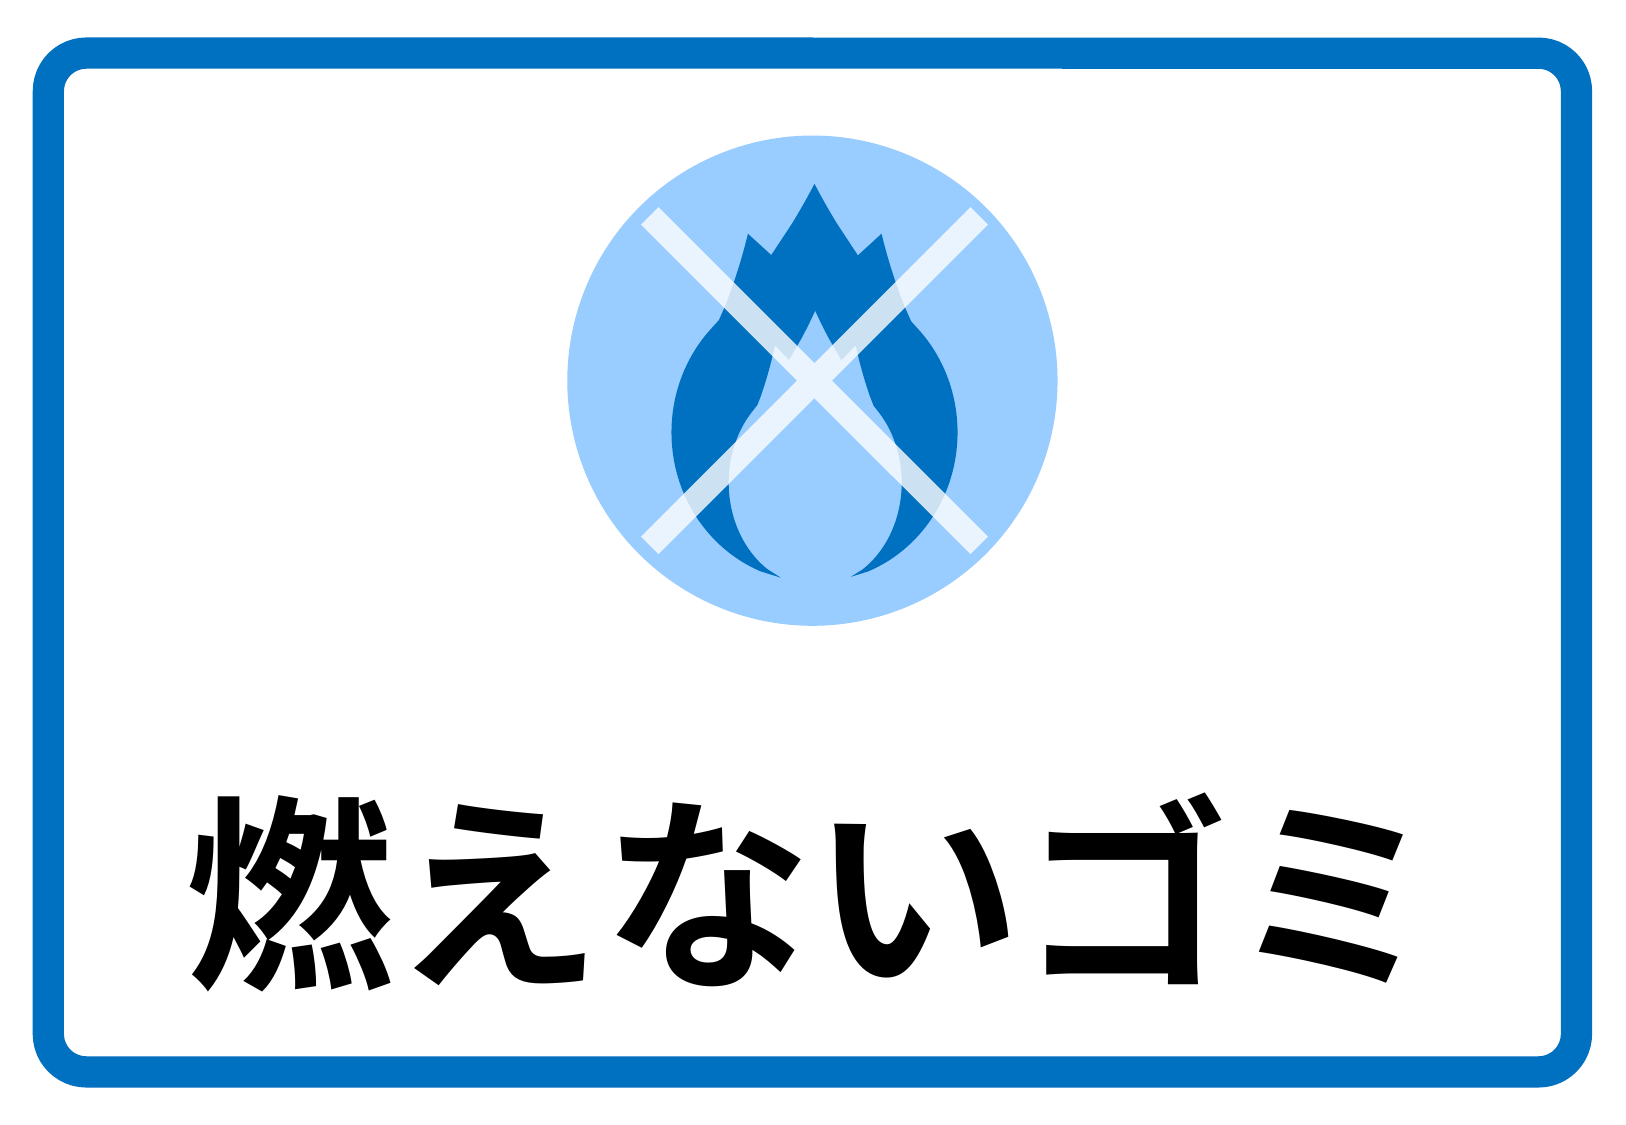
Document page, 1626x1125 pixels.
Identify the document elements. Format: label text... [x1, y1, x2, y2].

text_box 燃えないゴミ [48, 758, 1577, 1023]
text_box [567, 135, 1058, 627]
text_box [46, 50, 1579, 1075]
